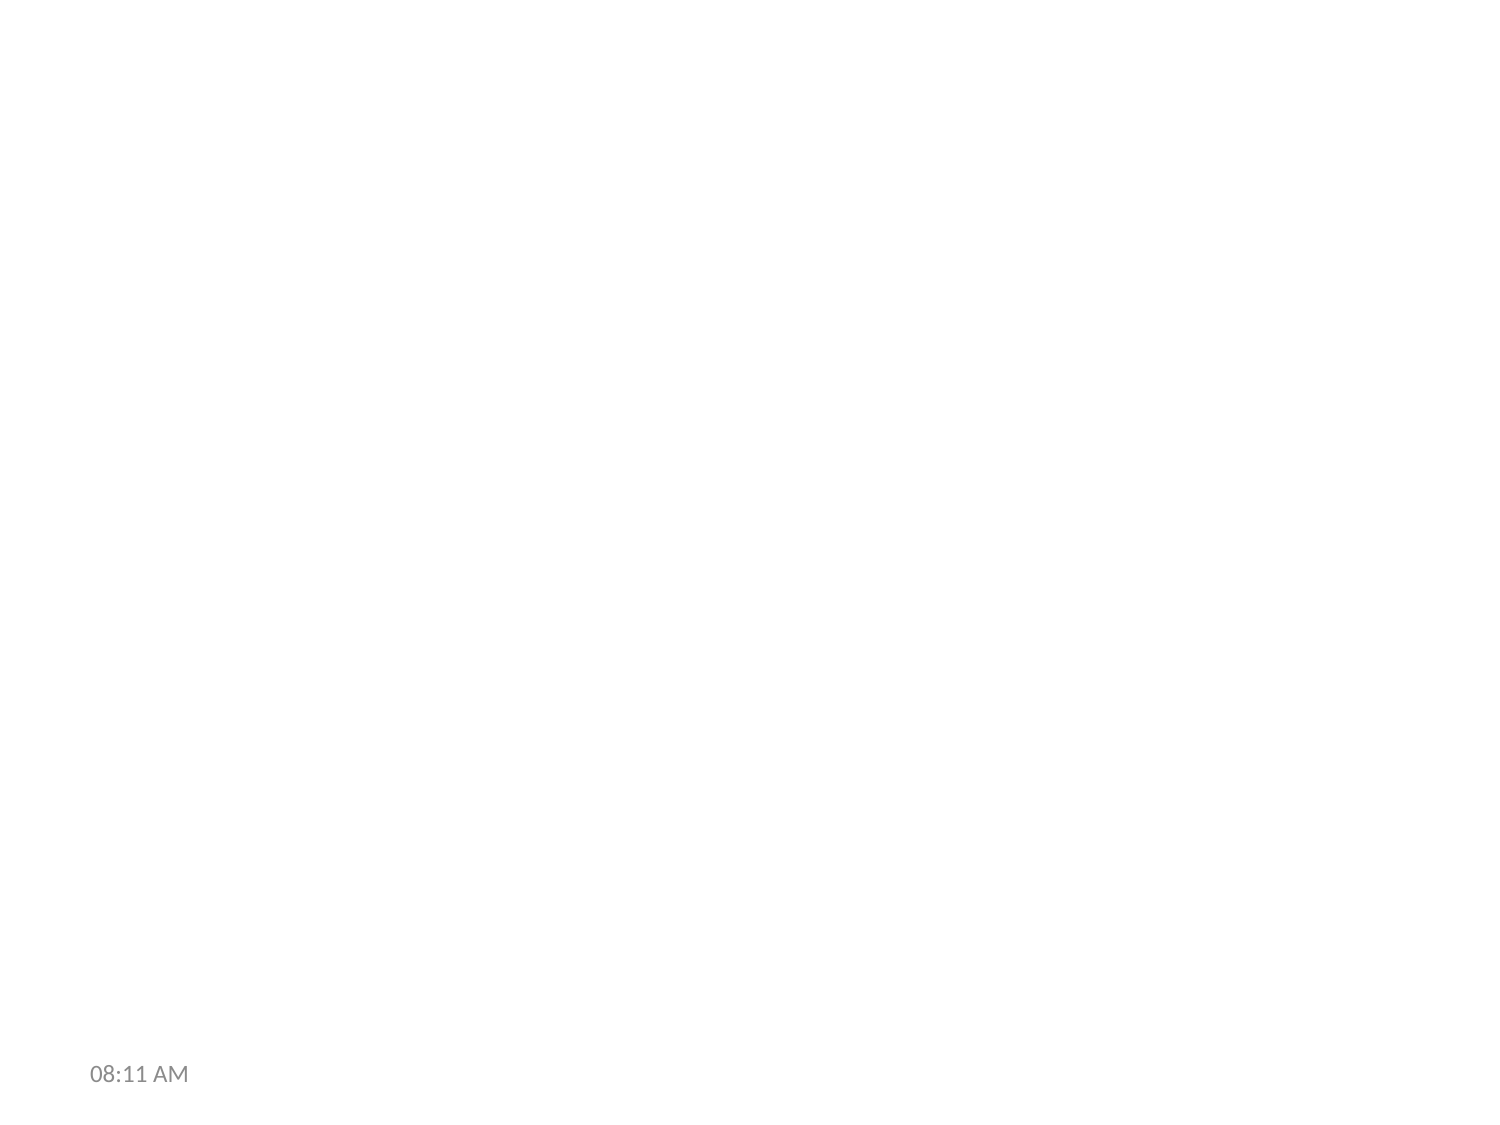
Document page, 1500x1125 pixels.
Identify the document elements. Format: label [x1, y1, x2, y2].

slide_number [75, 1042, 425, 1103]
